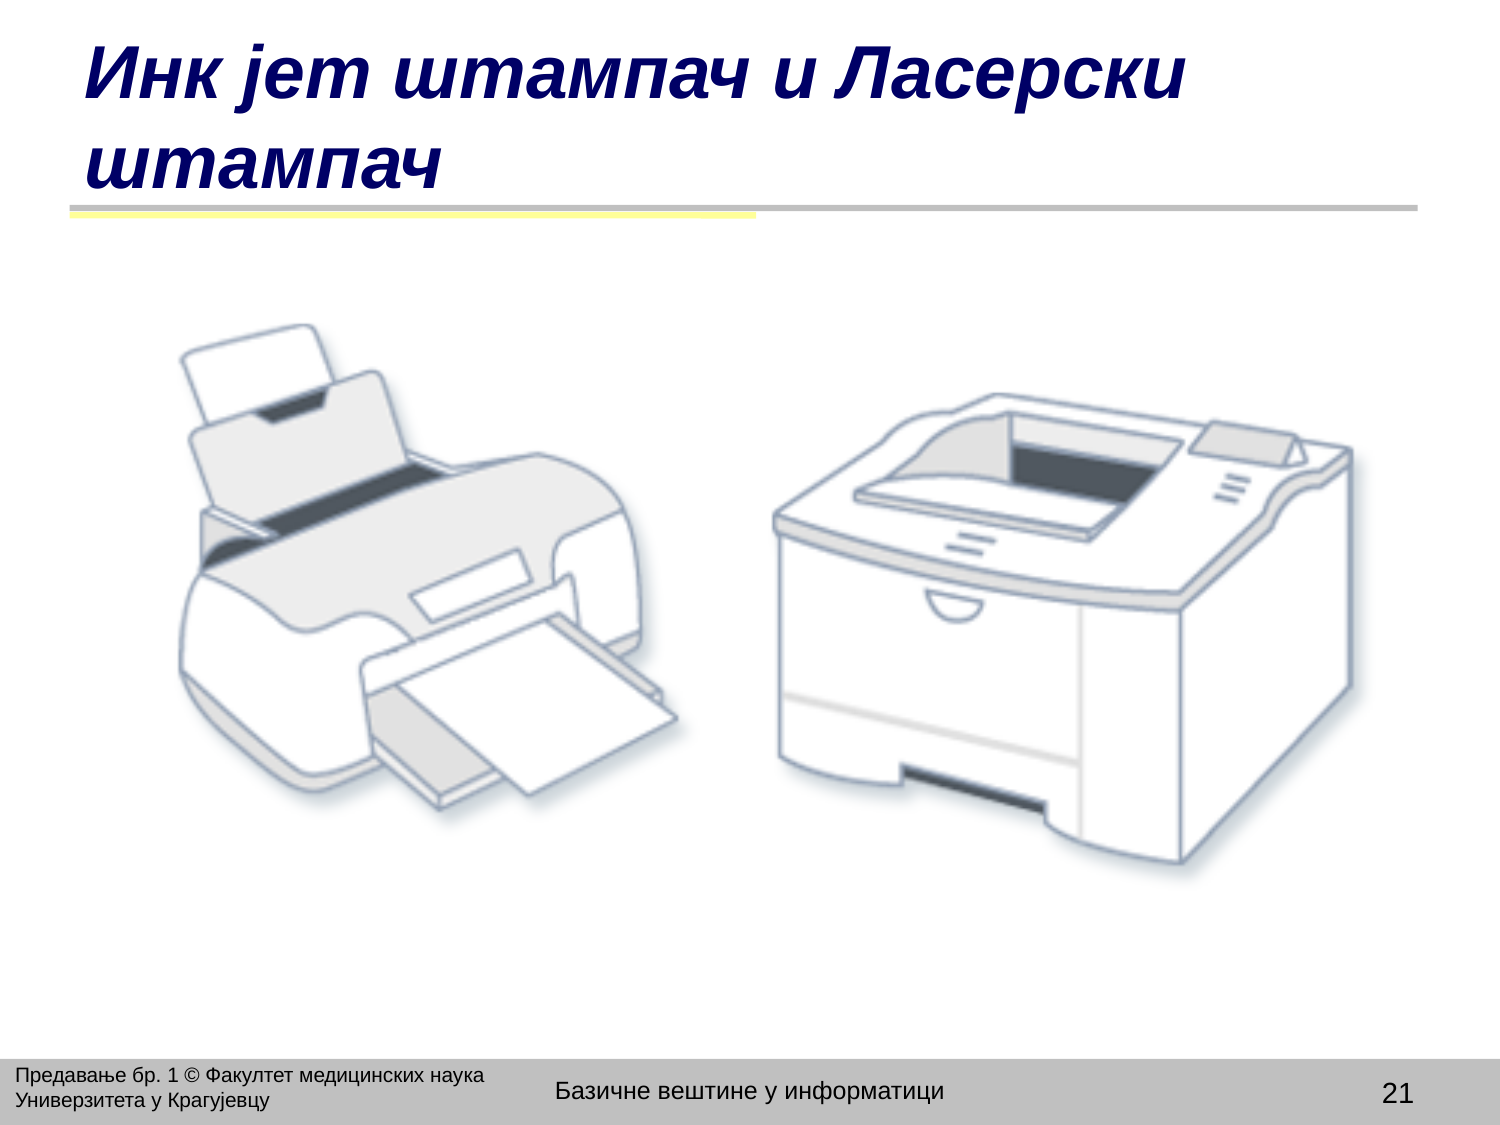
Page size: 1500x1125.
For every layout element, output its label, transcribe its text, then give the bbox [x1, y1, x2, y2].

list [122, 295, 1422, 902]
title Инк јет штампач и Ласерски штампач [69, 19, 1426, 208]
slide_number 21 [1079, 1066, 1430, 1125]
slide_number Предавање бр. 1 © Факултет медицинских наука Универзитета у Крагујевцу [0, 1053, 599, 1108]
footer Базичне вештине у информатици [512, 1066, 988, 1125]
